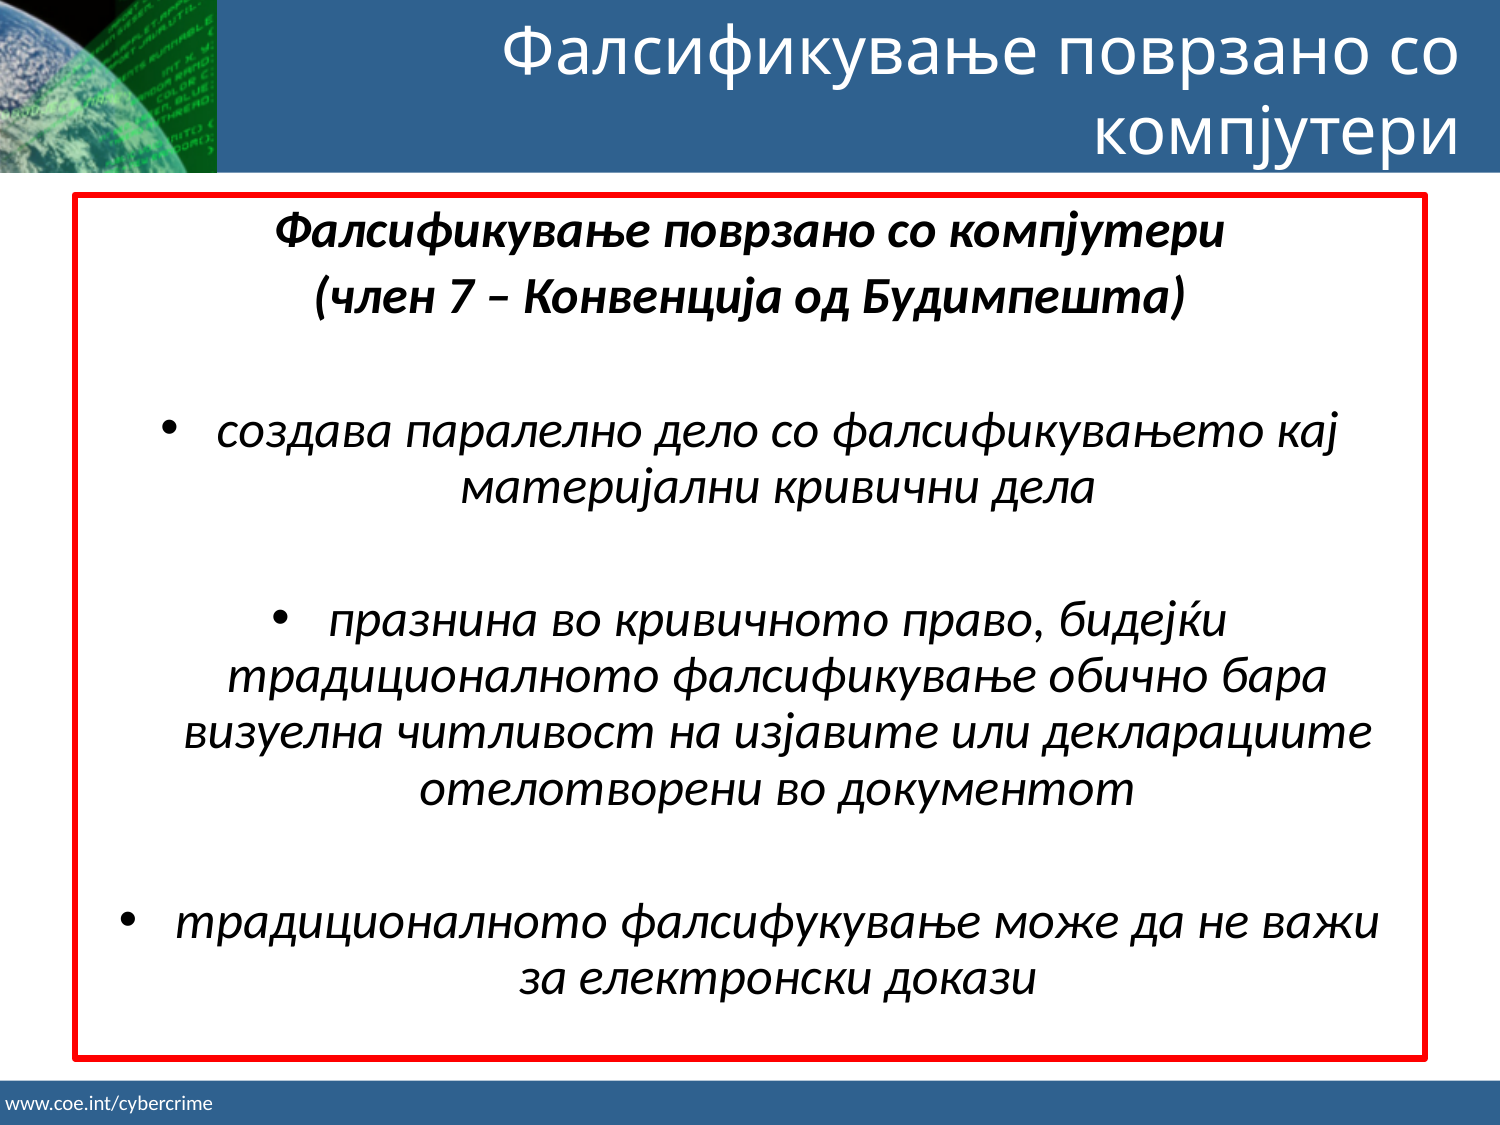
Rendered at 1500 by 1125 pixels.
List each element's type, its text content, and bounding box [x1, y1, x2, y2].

picture [0, 0, 217, 173]
text_box Фалсификување поврзано со компјутери (член 7 – Конвенција од Будимпешта) создава паралелно дело со фалсификувањето кај материјални кривични дела празнина во кривичното право, бидејќи традиционалното фалсификување обично бара визуелна читливост на изјавите или декларациите отелотворени во документот традиционалното фалсифукување може да не важи за електронски докази [74, 194, 1425, 1059]
text_box Фалсификување поврзано со компјутери [225, 0, 1478, 175]
